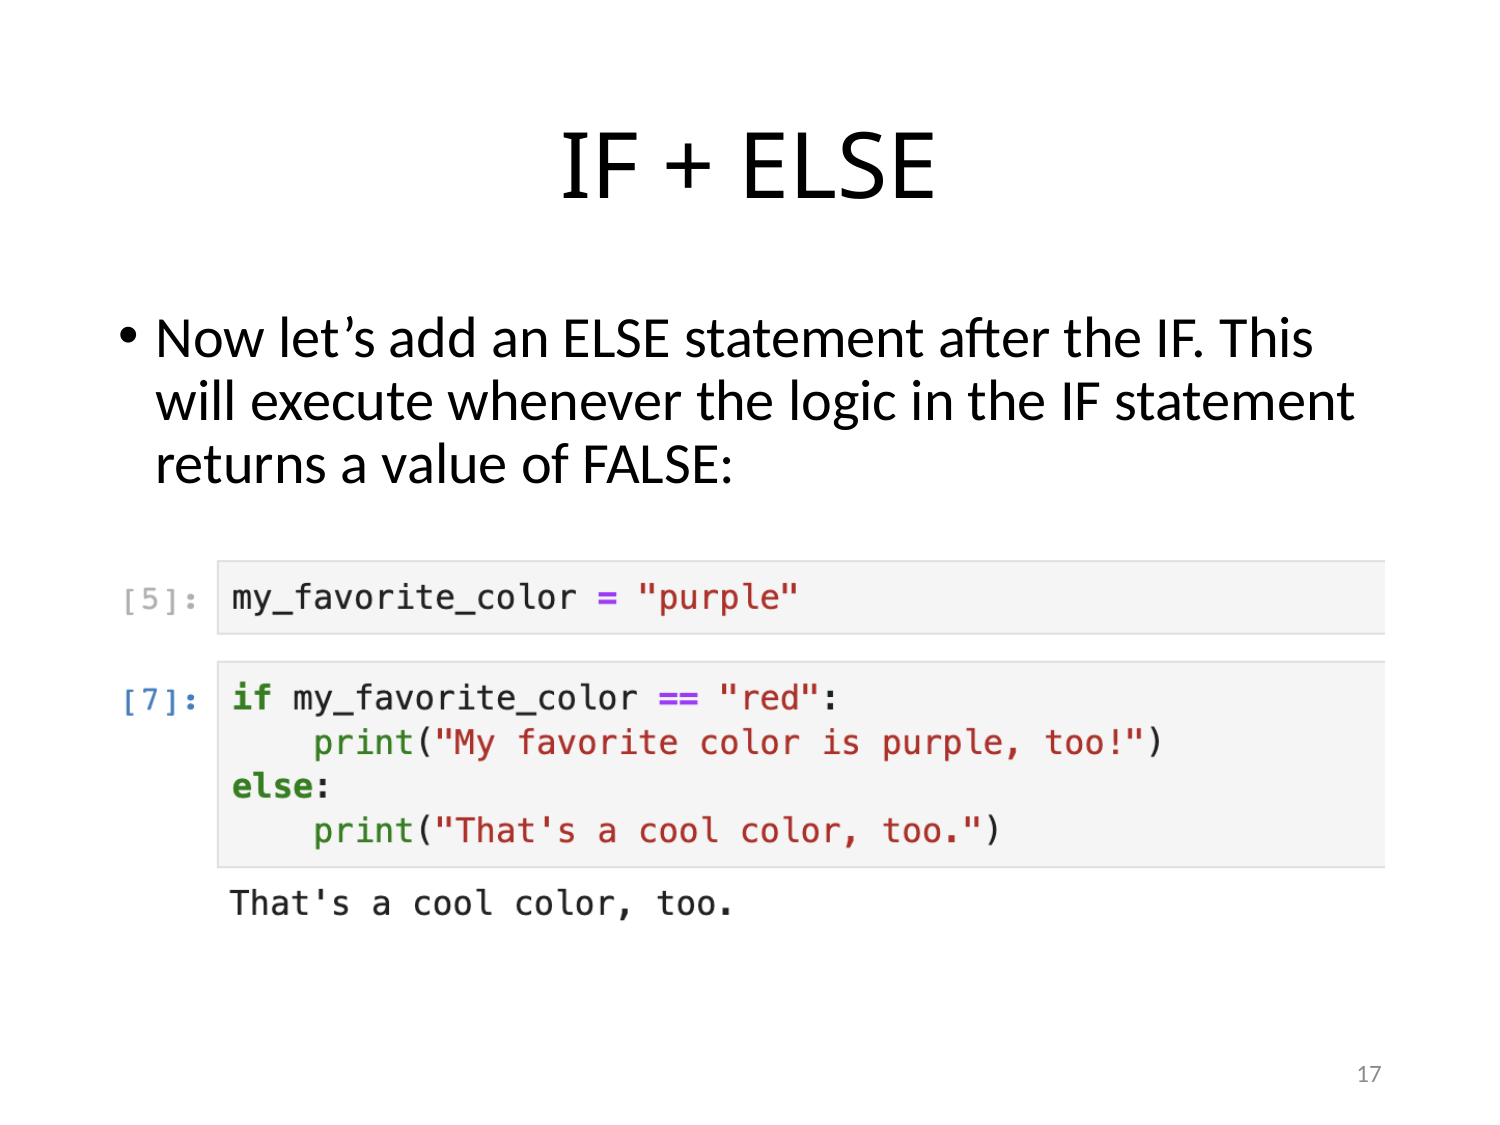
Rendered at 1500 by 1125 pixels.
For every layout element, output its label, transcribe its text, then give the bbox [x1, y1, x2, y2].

title IF + ELSE [103, 59, 1397, 278]
list Now let’s add an ELSE statement after the IF. This will execute whenever the logic in the IF statement returns a value of FALSE: [103, 299, 1397, 1014]
picture [109, 529, 1385, 946]
slide_number 17 [1059, 1042, 1397, 1103]
